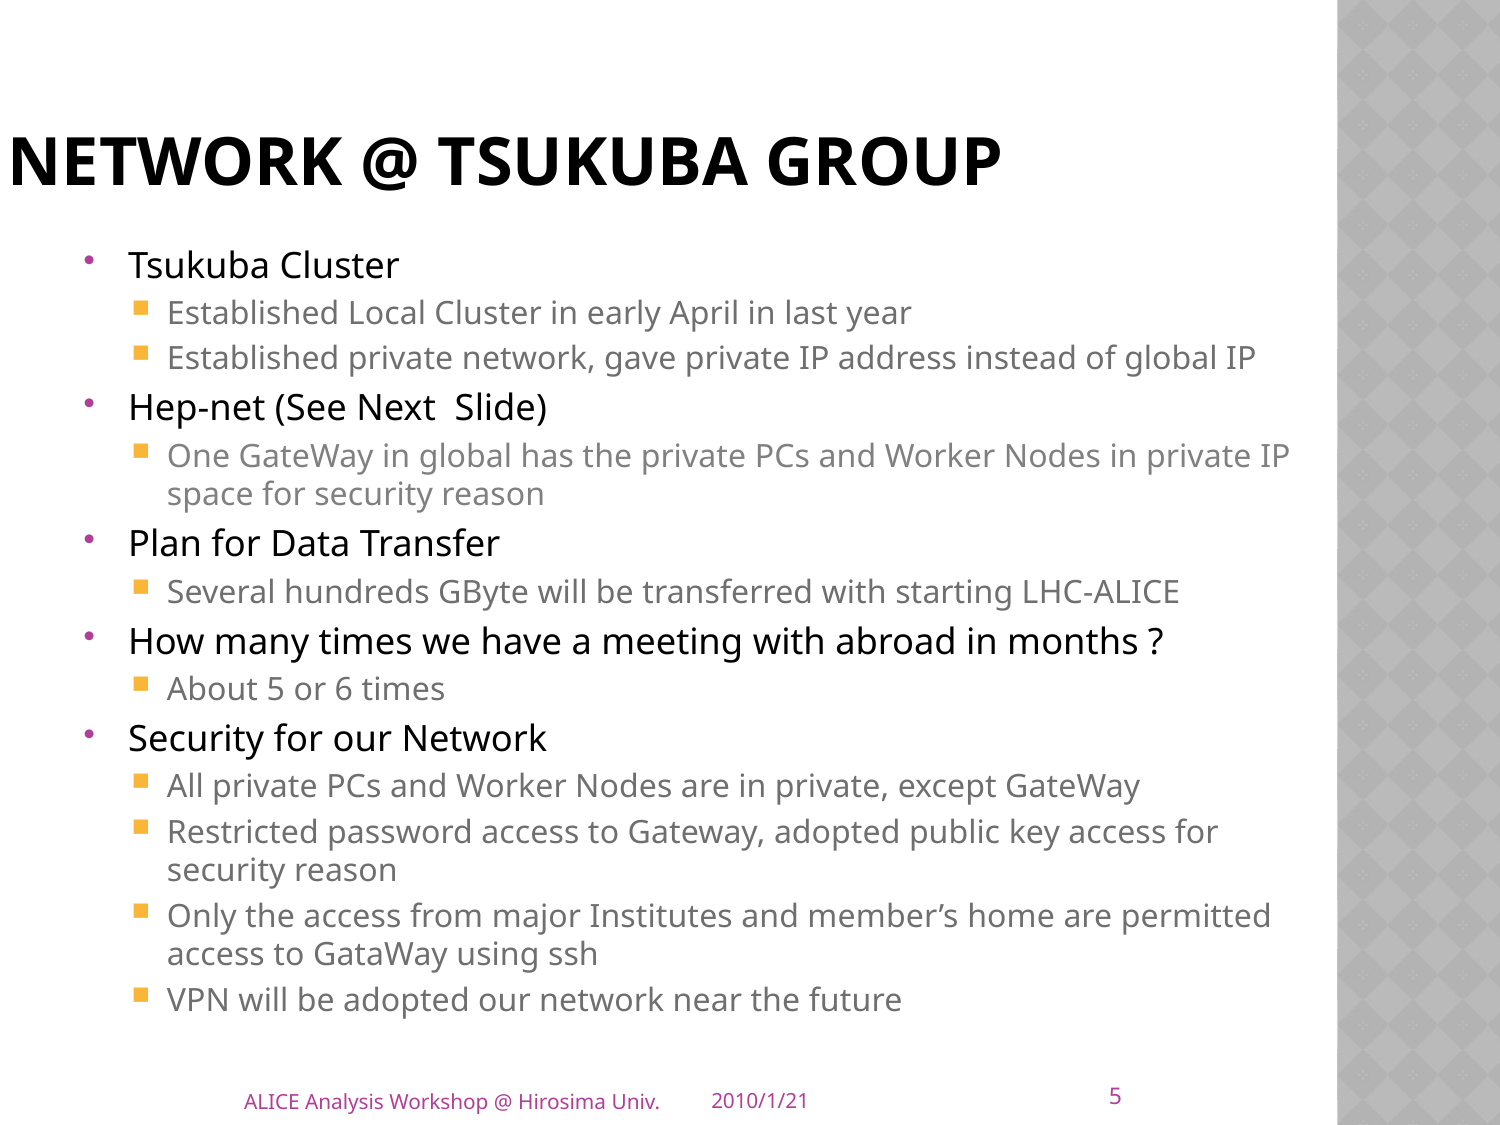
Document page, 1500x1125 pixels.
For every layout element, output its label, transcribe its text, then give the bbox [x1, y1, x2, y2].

footer ALICE Analysis Workshop @ Hirosima Univ. [75, 1075, 675, 1114]
title NetWork @ Tsukuba Group [0, 46, 1500, 200]
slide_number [696, 1075, 1025, 1113]
slide_number 5 [1025, 1075, 1122, 1113]
list Tsukuba Cluster Established Local Cluster in early April in last year Established private network, gave private IP address instead of global IP Hep-net (See Next Slide) One GateWay in global has the private PCs and Worker Nodes in private IP space for security reason Plan for Data Transfer Several hundreds GByte will be transferred with starting LHC-ALICE How many times we have a meeting with abroad in months ? About 5 or 6 times Security for our Network All private PCs and Worker Nodes are in private, except GateWay Restricted password access to Gateway, adopted public key access for security reason Only the access from major Institutes and member’s home are permitted access to GataWay using ssh VPN will be adopted our network near the future [70, 234, 1336, 1032]
